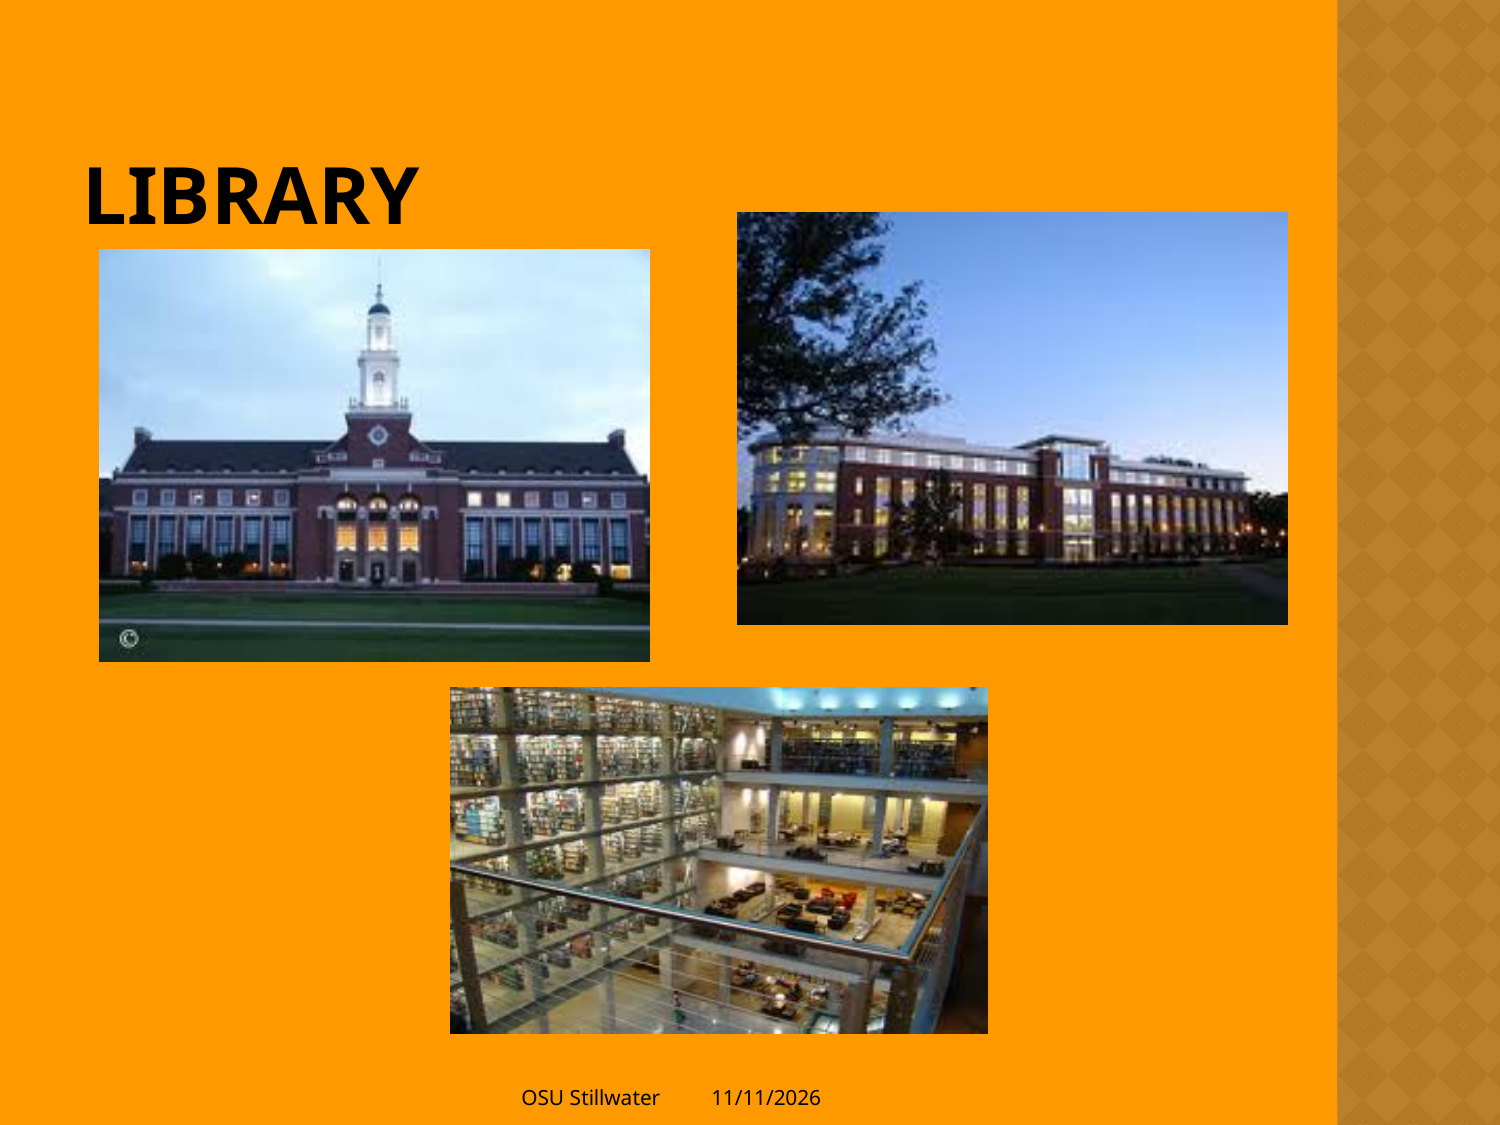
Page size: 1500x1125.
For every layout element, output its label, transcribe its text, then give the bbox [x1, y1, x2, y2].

picture [449, 687, 988, 1035]
footer OSU Stillwater [75, 1075, 675, 1114]
title library [75, 52, 1263, 240]
picture [737, 212, 1288, 626]
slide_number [696, 1075, 1025, 1113]
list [99, 249, 651, 663]
